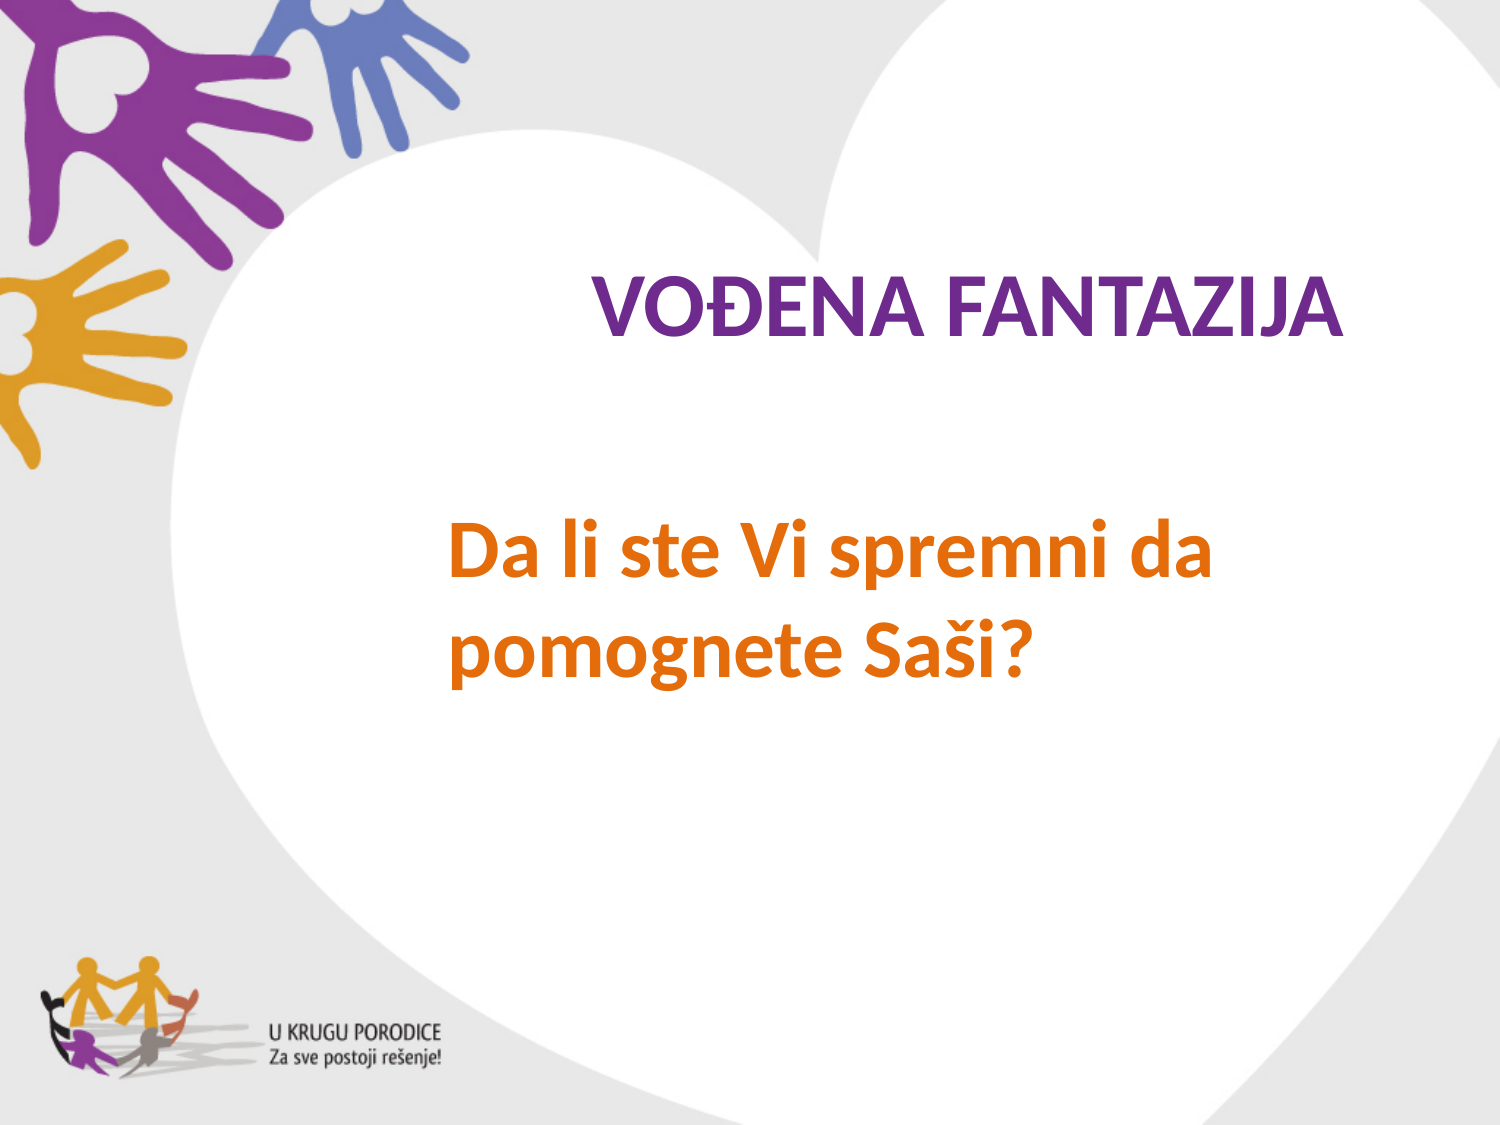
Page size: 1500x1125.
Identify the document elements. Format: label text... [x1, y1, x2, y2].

picture [0, 0, 1500, 1125]
title [512, 210, 1426, 399]
text_box VOĐENA FANTAZIJA [576, 237, 1425, 362]
list Da li ste Vi spremni da pomognete Saši? [432, 486, 1338, 781]
